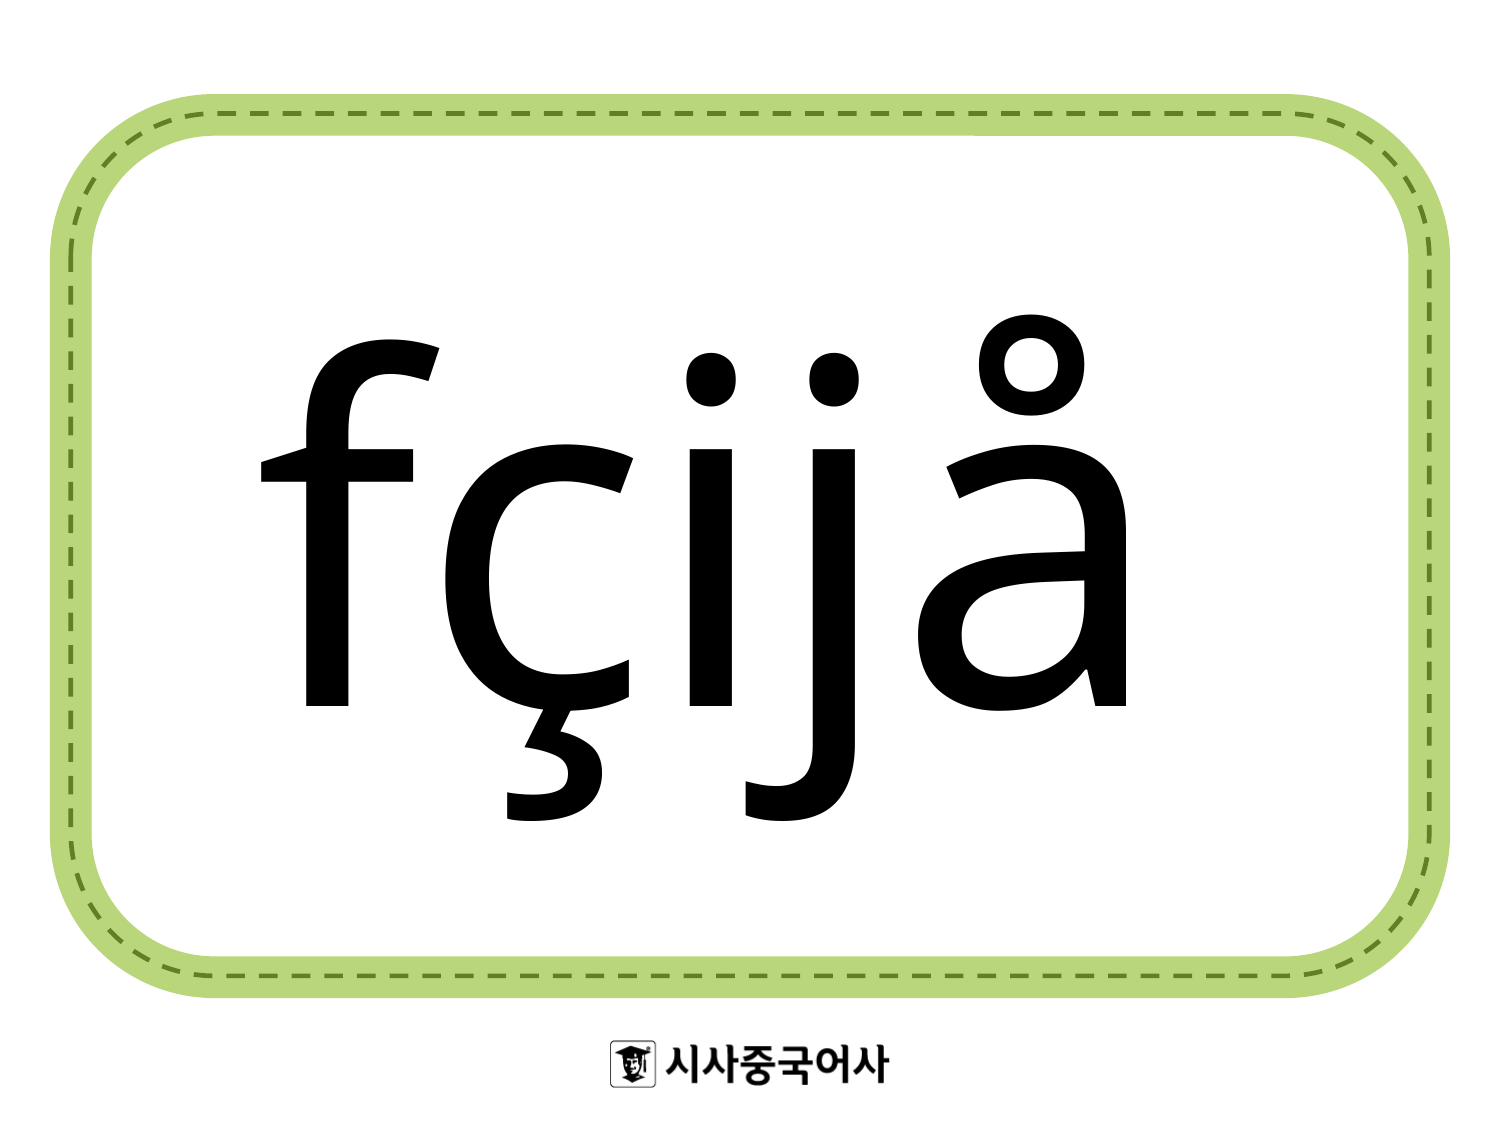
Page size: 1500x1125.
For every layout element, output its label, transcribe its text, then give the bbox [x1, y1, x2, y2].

text_box fçijå [167, 183, 1376, 846]
picture [602, 1034, 898, 1094]
